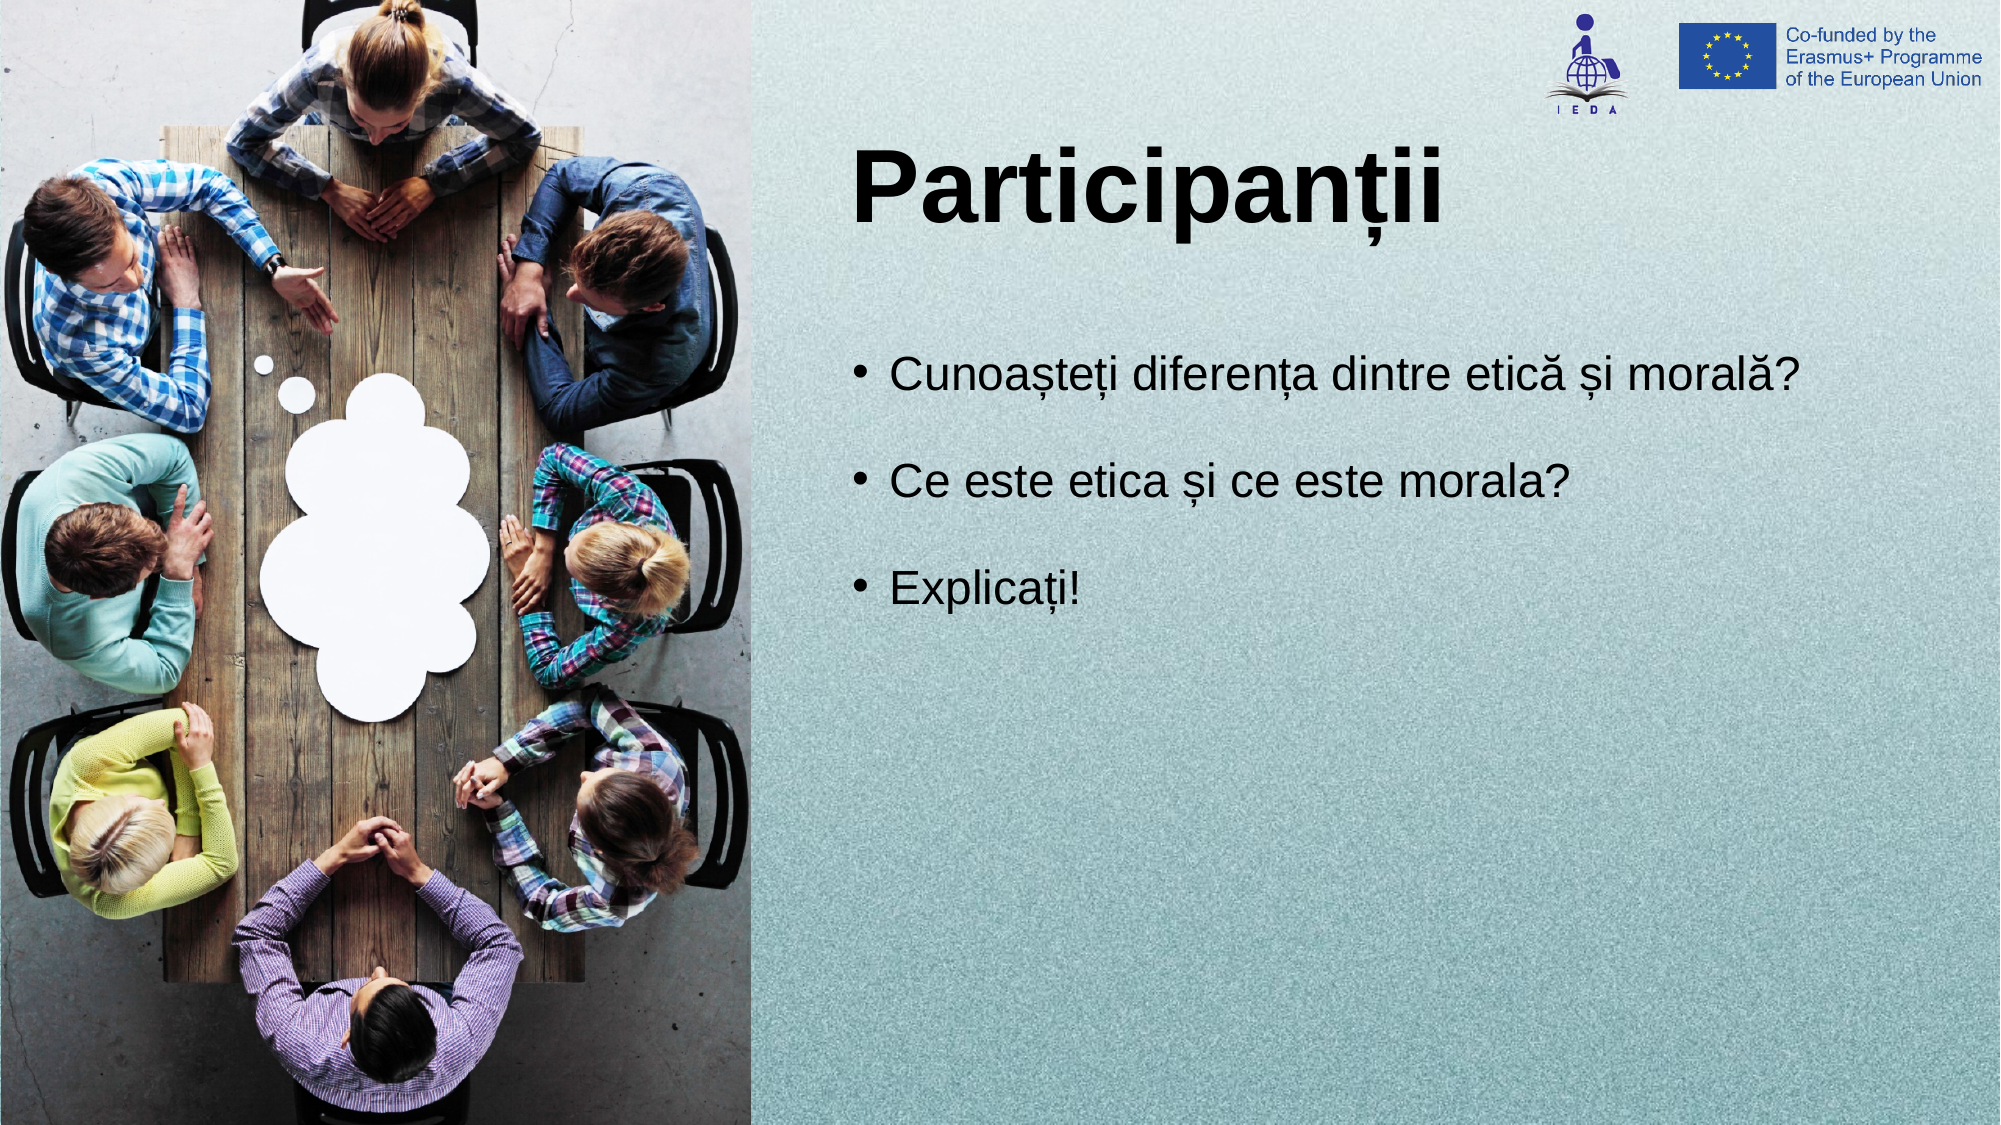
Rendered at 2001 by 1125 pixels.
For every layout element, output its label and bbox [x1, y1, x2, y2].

picture [0, 0, 2000, 1125]
list [0, 187, 938, 938]
